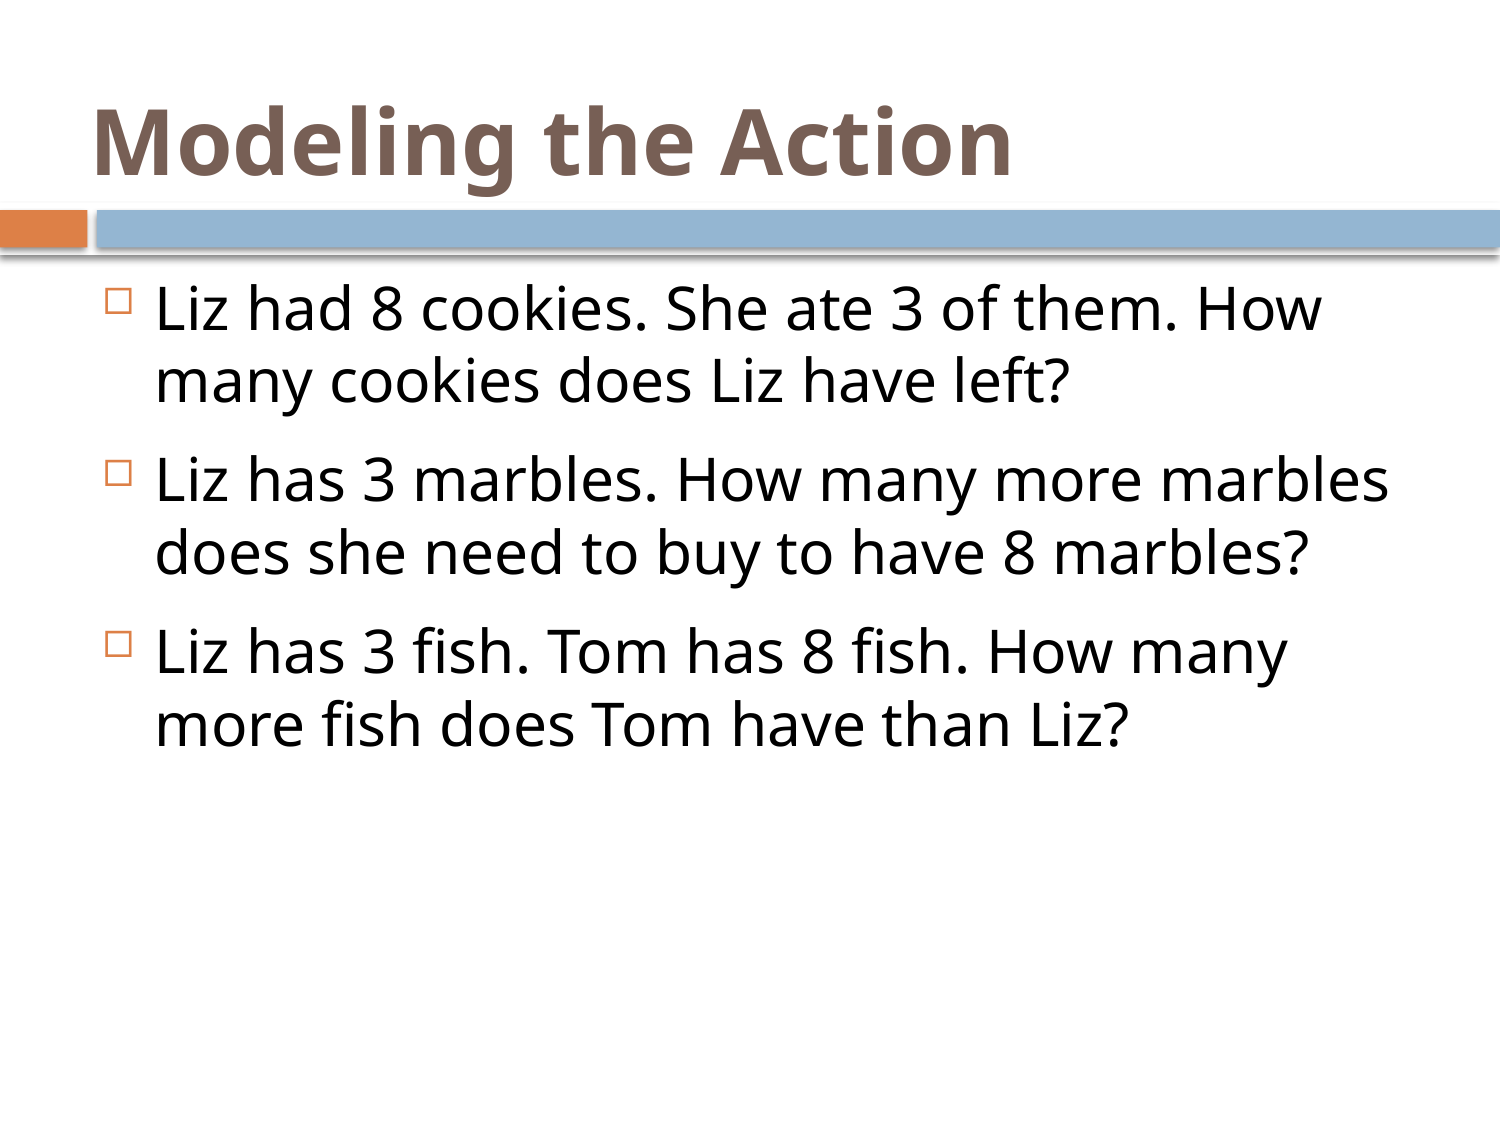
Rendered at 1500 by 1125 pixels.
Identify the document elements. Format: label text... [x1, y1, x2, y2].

list Liz had 8 cookies. She ate 3 of them. How many cookies does Liz have left? Liz has 3 marbles. How many more marbles does she need to buy to have 8 marbles? Liz has 3 fish. Tom has 8 fish. How many more fish does Tom have than Liz? [87, 262, 1438, 1005]
title Modeling the Action [75, 45, 1425, 233]
